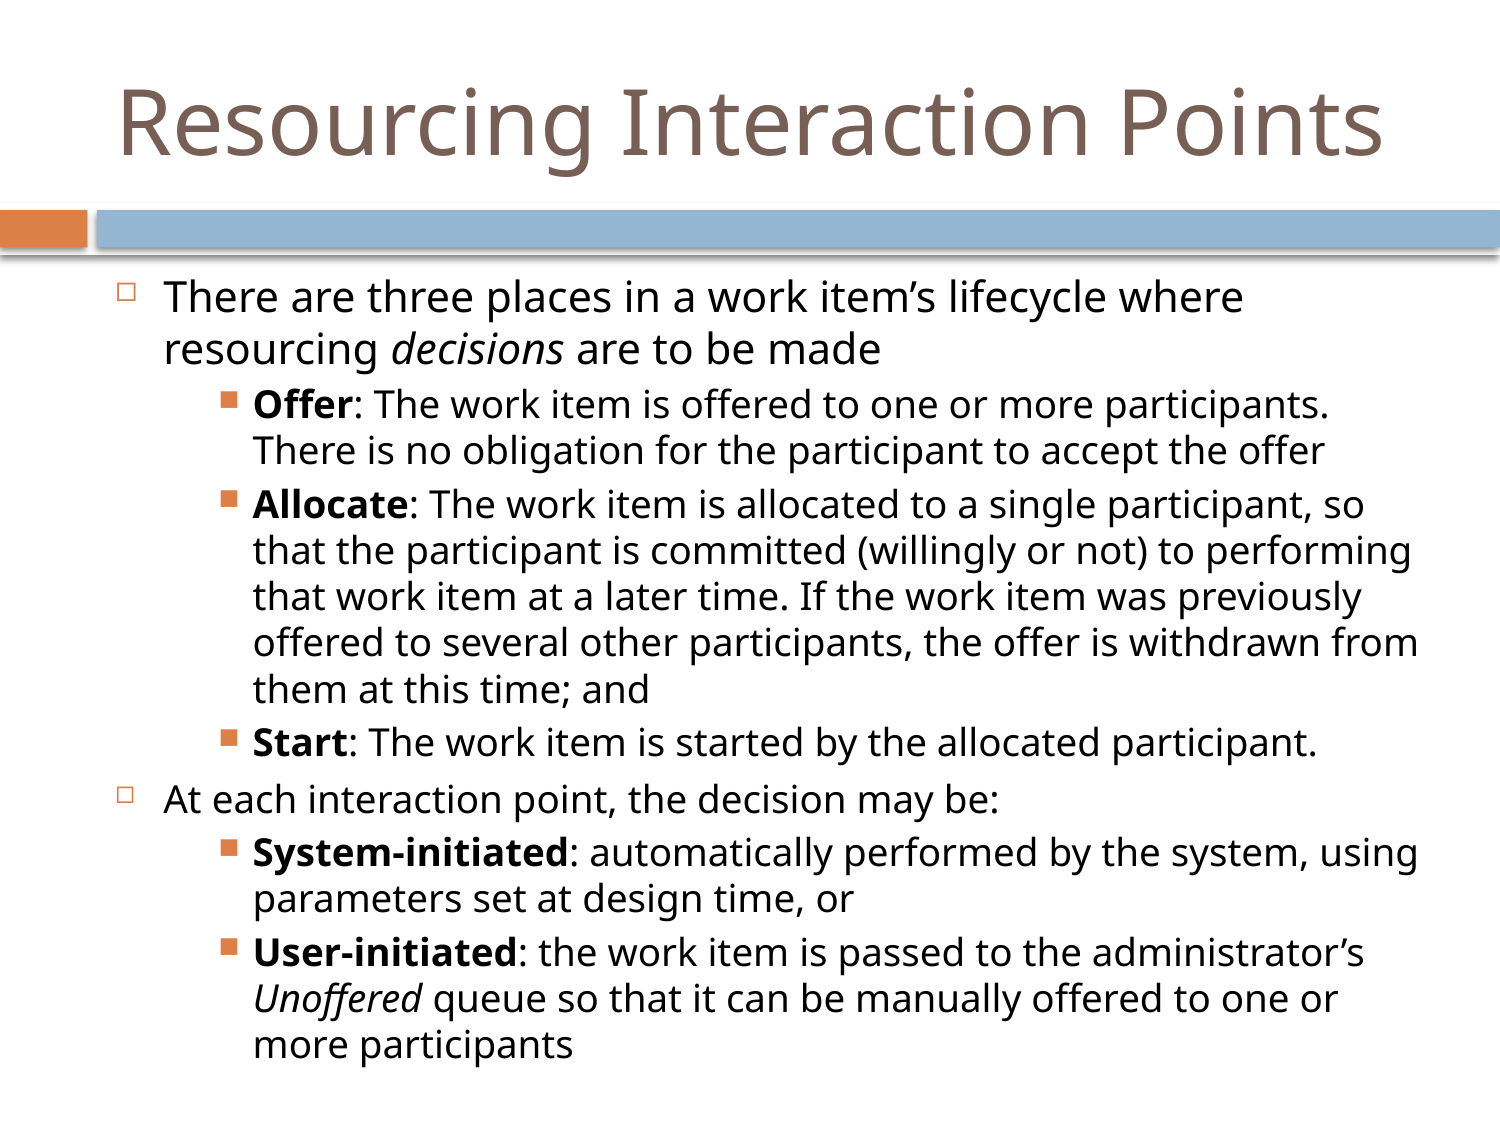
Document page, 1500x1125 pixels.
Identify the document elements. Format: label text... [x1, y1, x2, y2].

list There are three places in a work item’s lifecycle where resourcing decisions are to be made Offer: The work item is offered to one or more participants. There is no obligation for the participant to accept the offer Allocate: The work item is allocated to a single participant, so that the participant is committed (willingly or not) to performing that work item at a later time. If the work item was previously offered to several other participants, the offer is withdrawn from them at this time; and Start: The work item is started by the allocated participant. At each interaction point, the decision may be: System-initiated: automatically performed by the system, using parameters set at design time, or User-initiated: the work item is passed to the administrator’s Unoffered queue so that it can be manually offered to one or more participants [100, 262, 1438, 1094]
title Resourcing Interaction Points [100, 37, 1438, 200]
